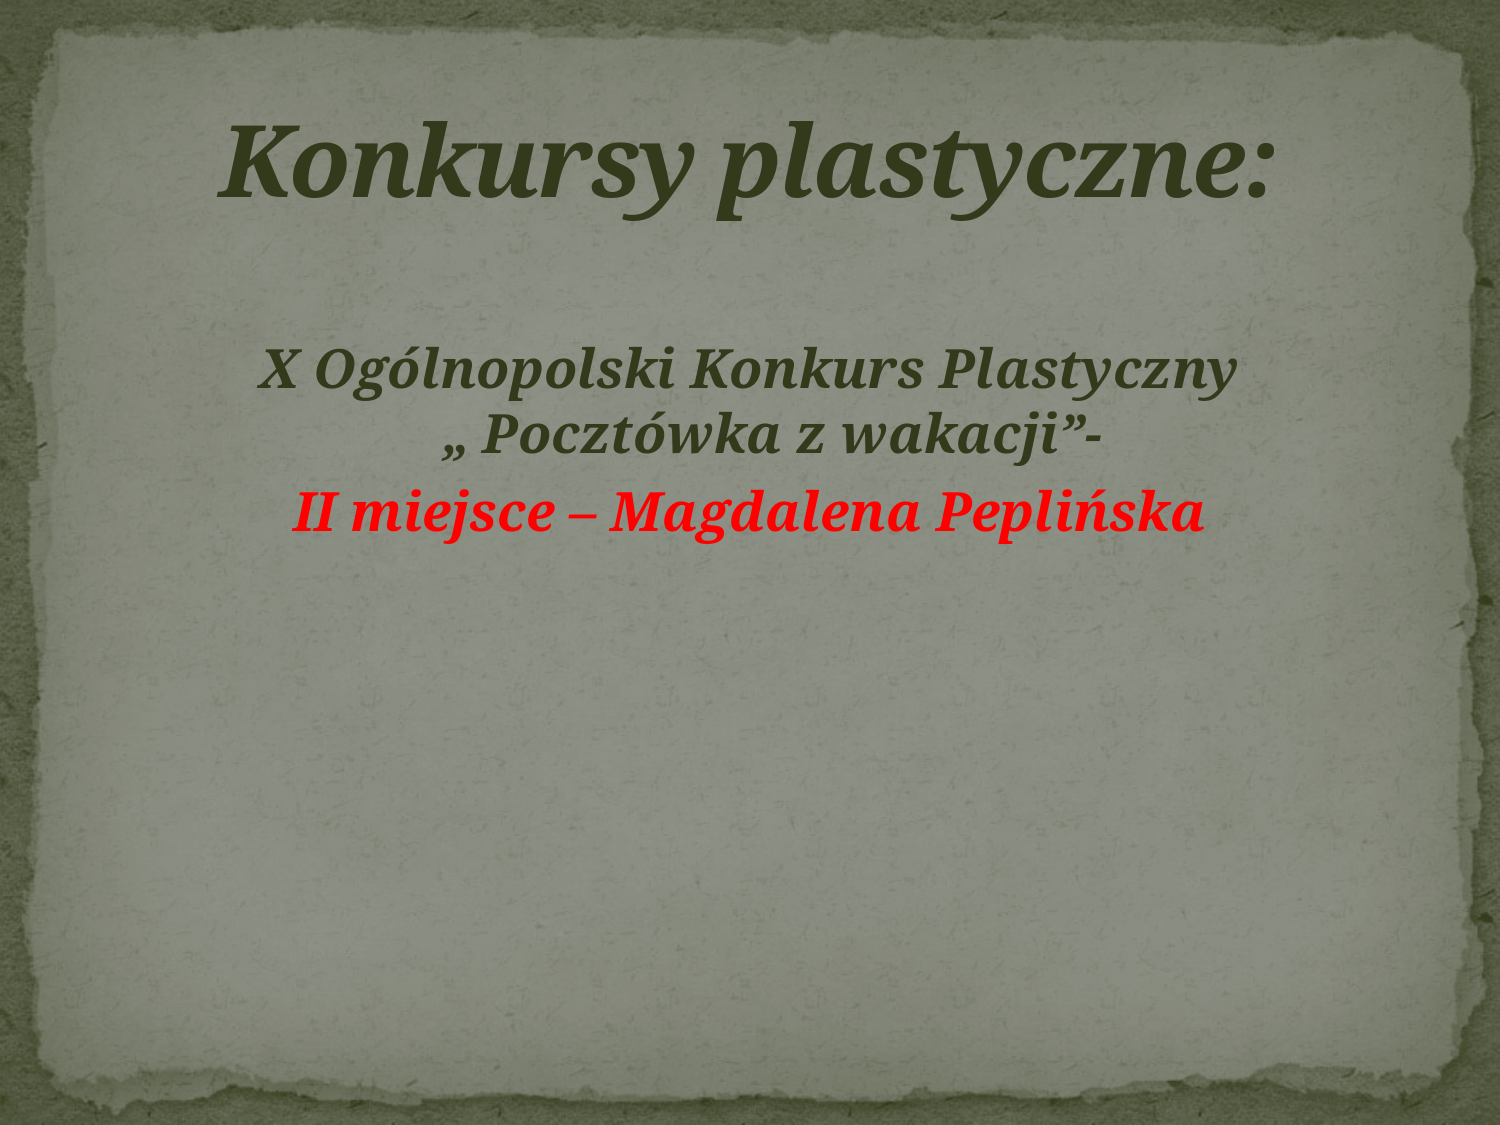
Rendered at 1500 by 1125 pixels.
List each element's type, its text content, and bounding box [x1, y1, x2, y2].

title Konkursy plastyczne: [74, 24, 1425, 225]
list X Ogólnopolski Konkurs Plastyczny „ Pocztówka z wakacji”- II miejsce – Magdalena Peplińska [75, 249, 1425, 1000]
